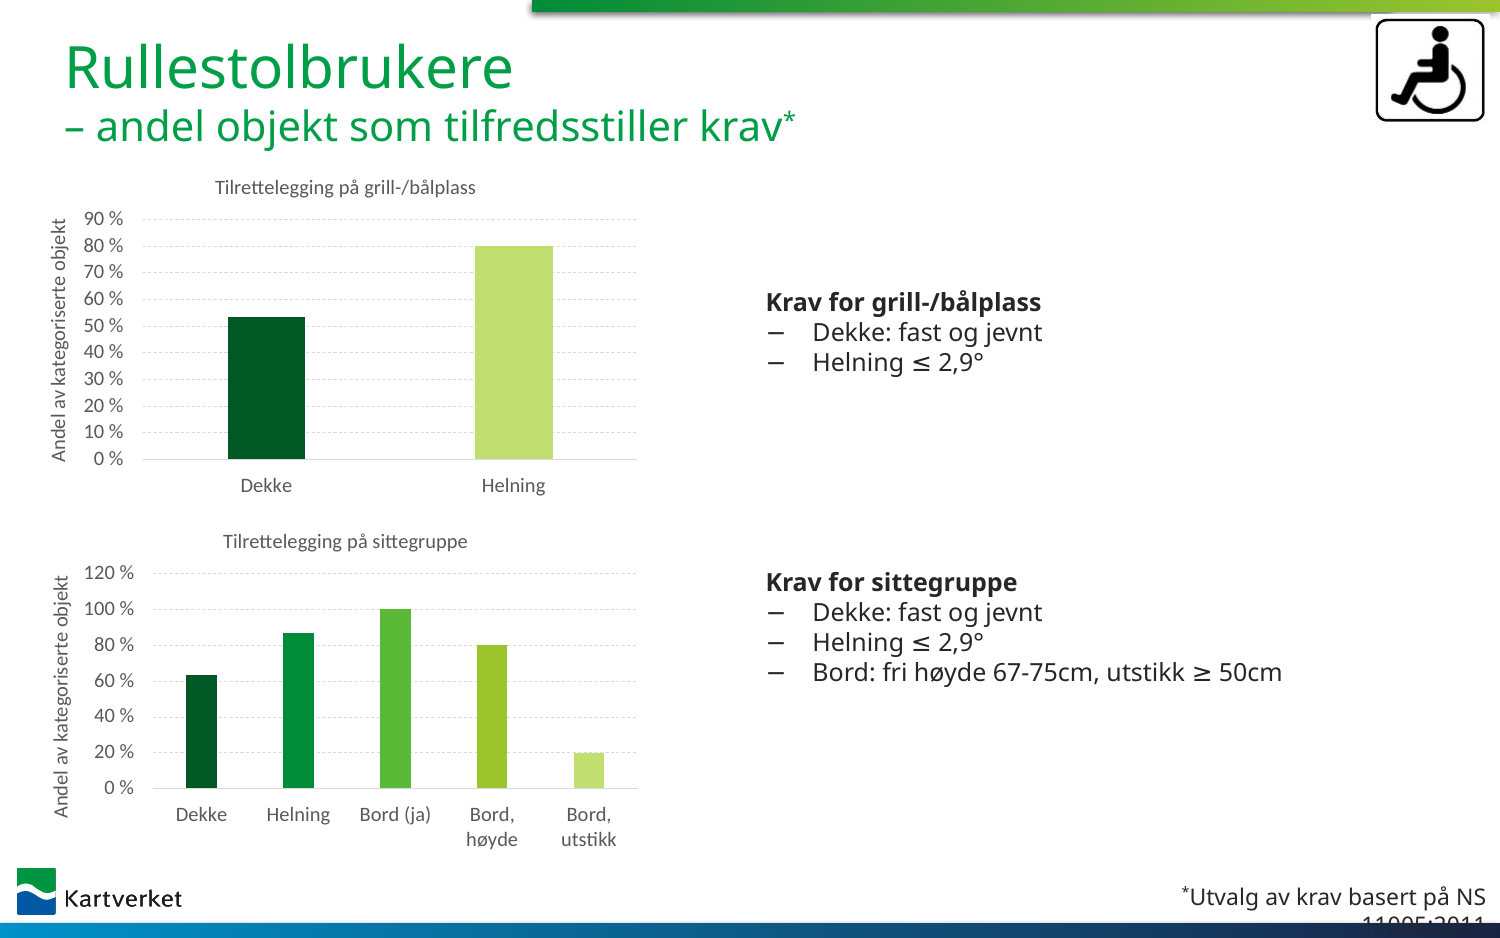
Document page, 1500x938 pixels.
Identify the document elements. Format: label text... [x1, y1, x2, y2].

text_box *Utvalg av krav basert på NS 11005:2011 [1068, 873, 1500, 938]
picture [41, 166, 650, 505]
text_box Rullestolbrukere – andel objekt som tilfredsstiller krav* [49, 14, 1431, 158]
text_box Krav for grill-/bålplass Dekke: fast og jevnt Helning ≤ 2,9° [750, 279, 1452, 384]
text_box Krav for sittegruppe Dekke: fast og jevnt Helning ≤ 2,9° Bord: fri høyde 67-75cm, utstikk ≥ 50cm [750, 559, 1500, 694]
picture [1371, 13, 1491, 127]
picture [41, 520, 650, 859]
